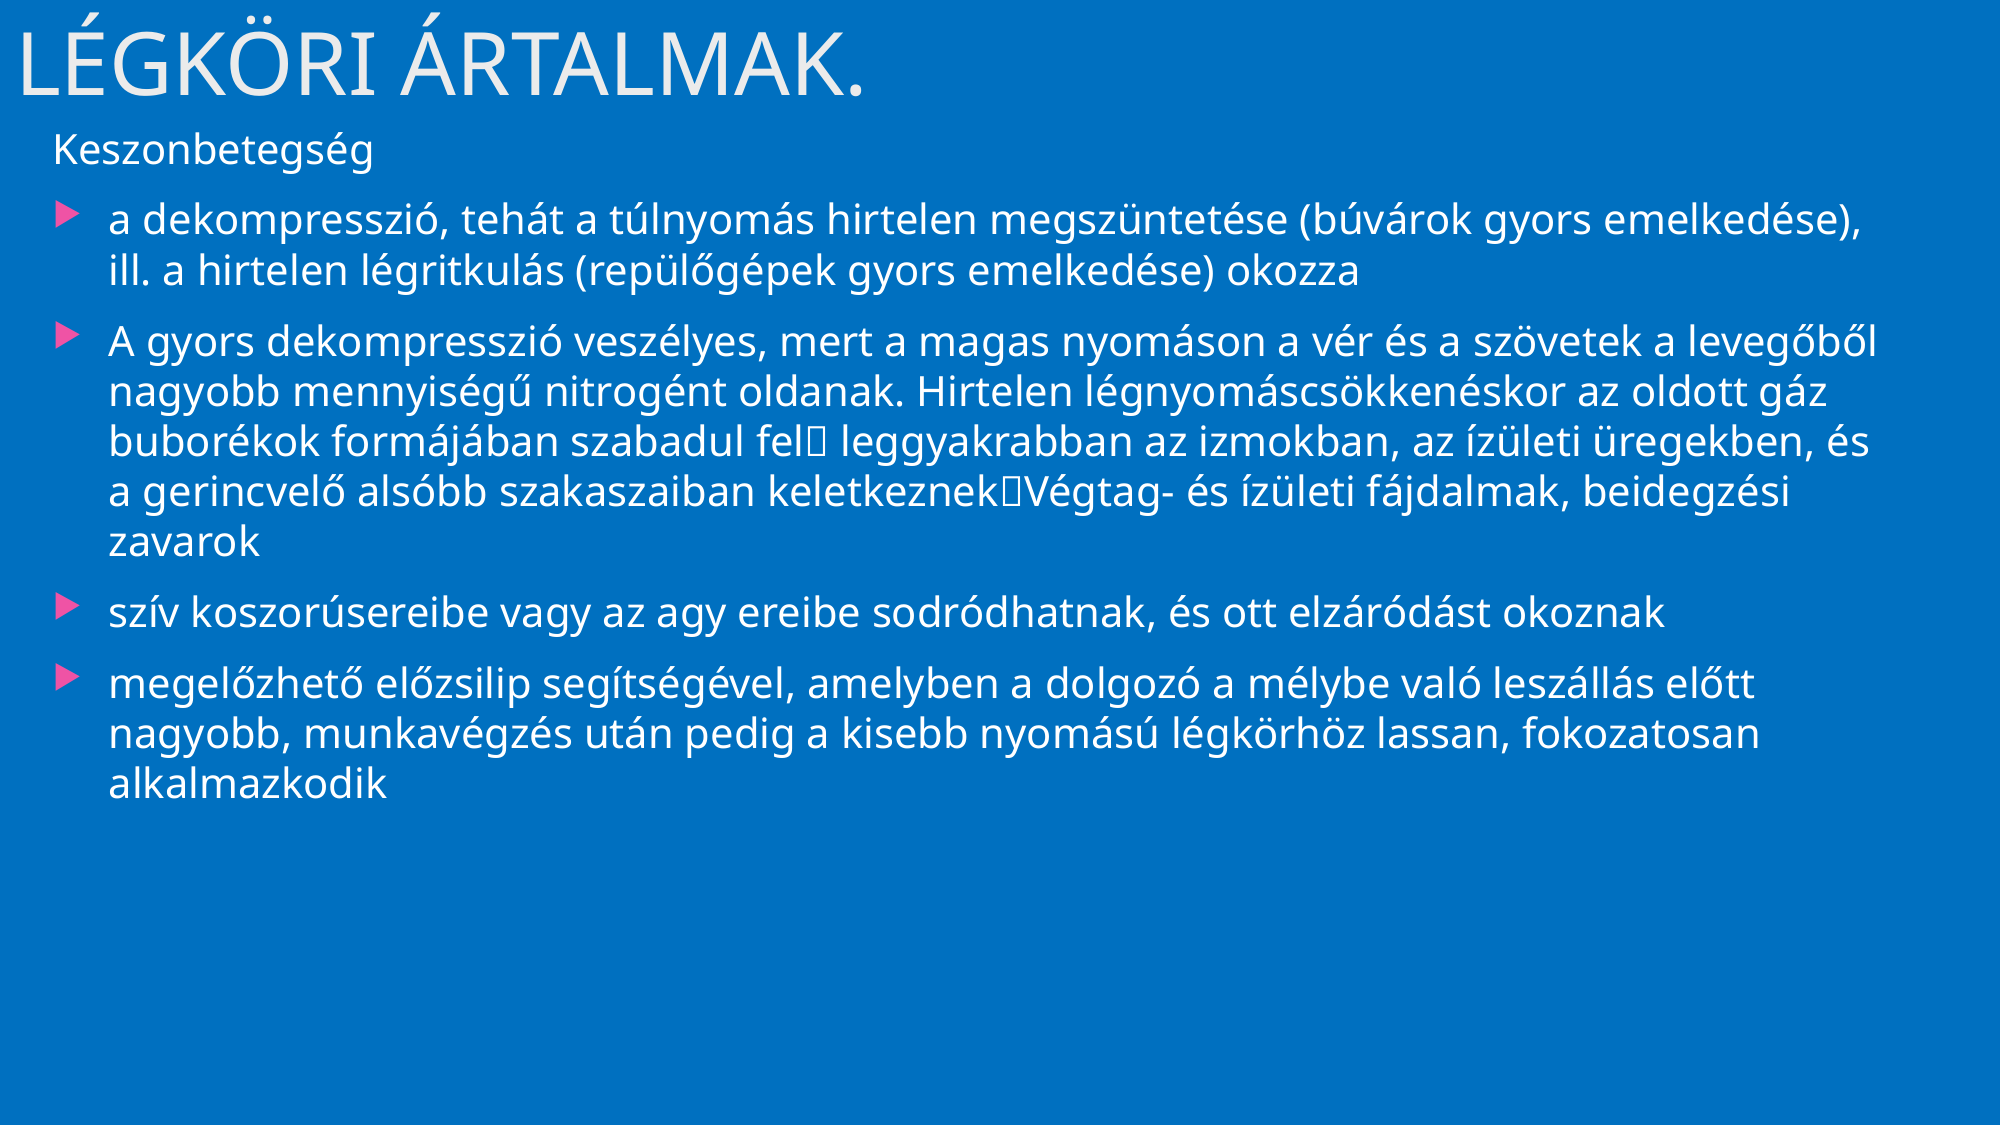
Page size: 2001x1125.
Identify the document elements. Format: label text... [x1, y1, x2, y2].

list Keszonbetegség a dekompresszió, tehát a túlnyomás hirtelen megszüntetése (búvárok gyors emelkedése), ill. a hirtelen légritkulás (repülőgépek gyors emelkedése) okozza A gyors dekompresszió veszélyes, mert a magas nyomáson a vér és a szövetek a levegőből nagyobb mennyiségű nitrogént oldanak. Hirtelen légnyomáscsökkenéskor az oldott gáz buborékok formájában szabadul fel leggyakrabban az izmokban, az ízületi üregekben, és a gerincvelő alsóbb szakaszaiban keletkeznekVégtag- és ízületi fájdalmak, beidegzési zavarok szív koszorúsereibe vagy az agy ereibe sodródhatnak, és ott elzáródást okoznak megelőzhető előzsilip segítségével, amelyben a dolgozó a mélybe való leszállás előtt nagyobb, munkavégzés után pedig a kisebb nyomású légkörhöz lassan, fokozatosan alkalmazkodik [37, 114, 1900, 1088]
title LÉGKÖRI ÁRTALMAK. [0, 0, 1543, 230]
